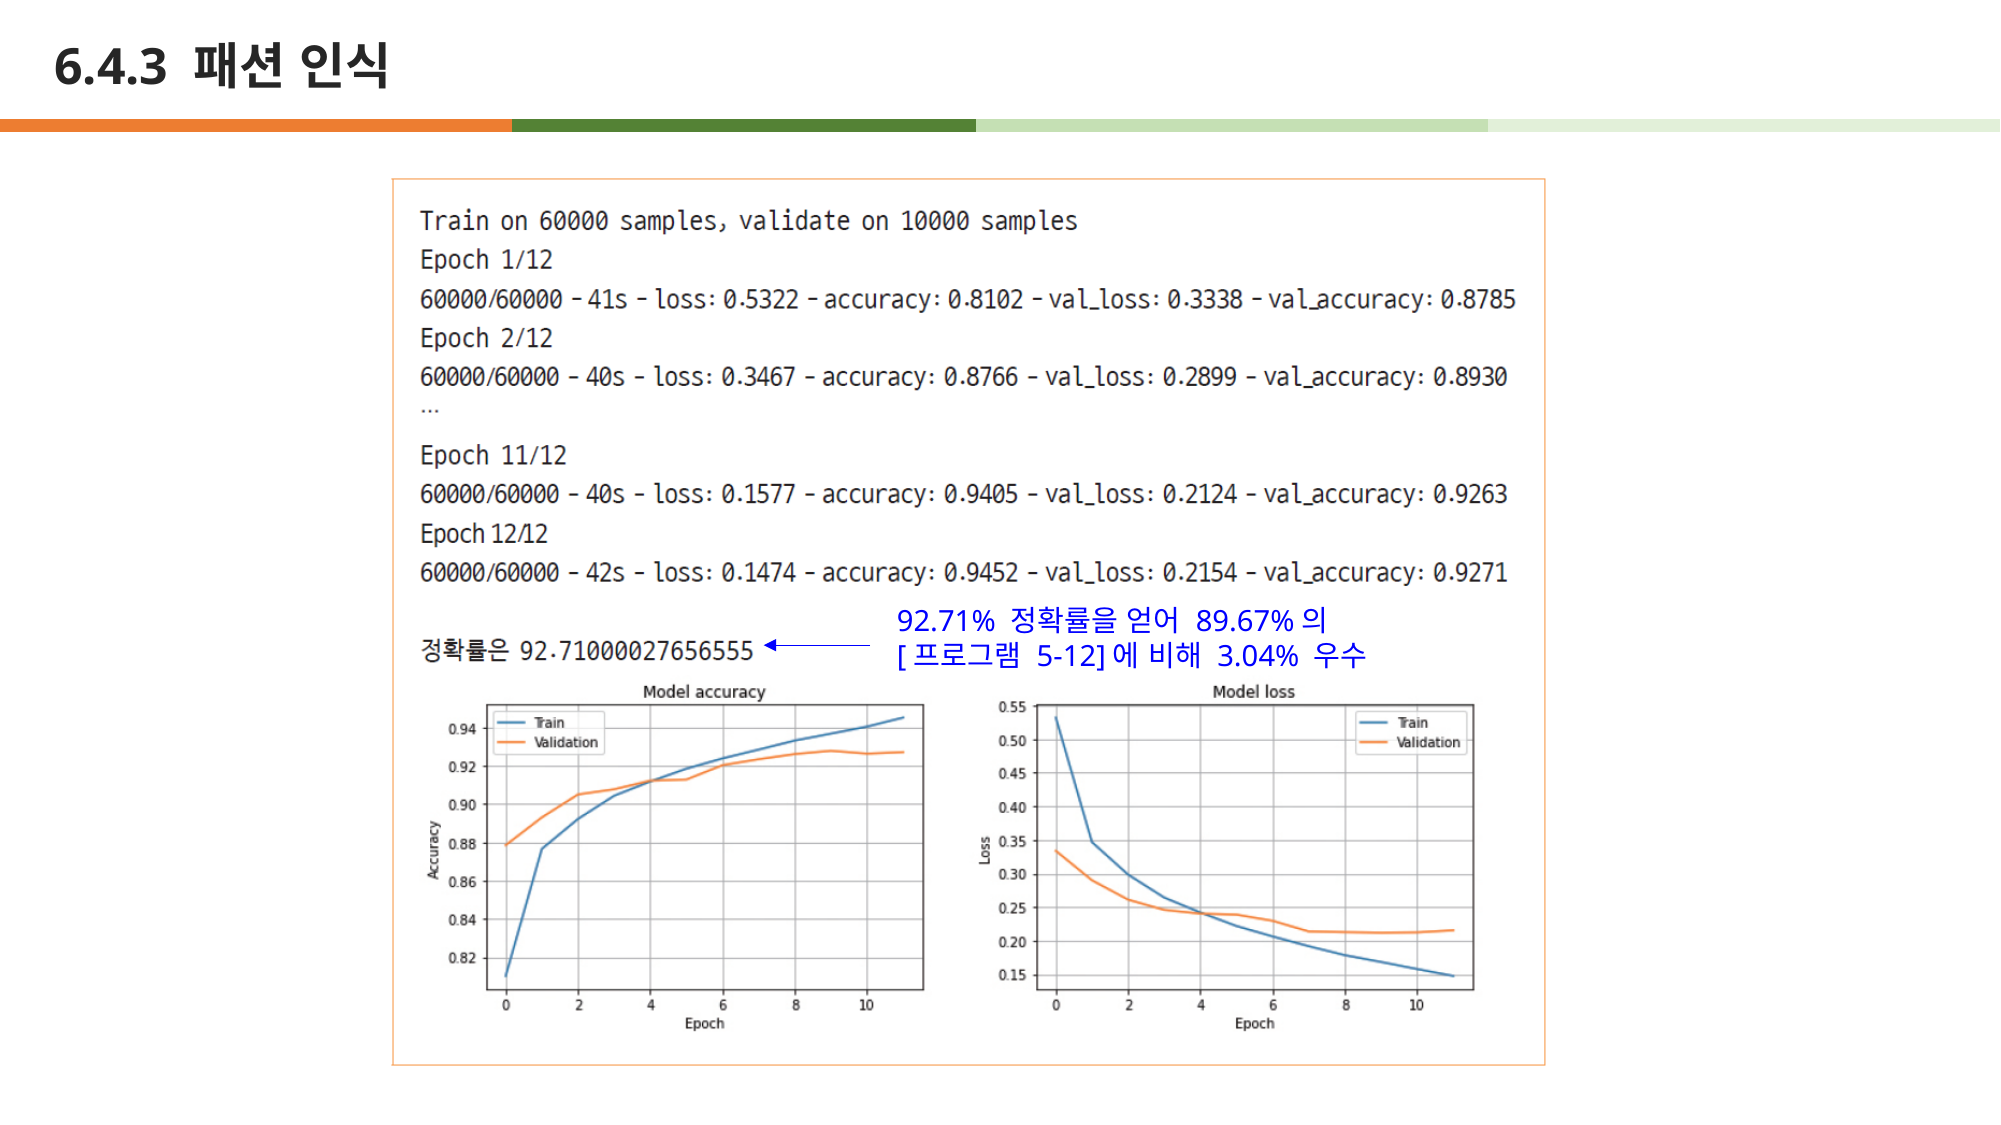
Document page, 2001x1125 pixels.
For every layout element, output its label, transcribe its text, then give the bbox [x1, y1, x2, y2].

picture [385, 172, 1553, 1071]
title 6.4.3 패션 인식 [39, 23, 1693, 114]
